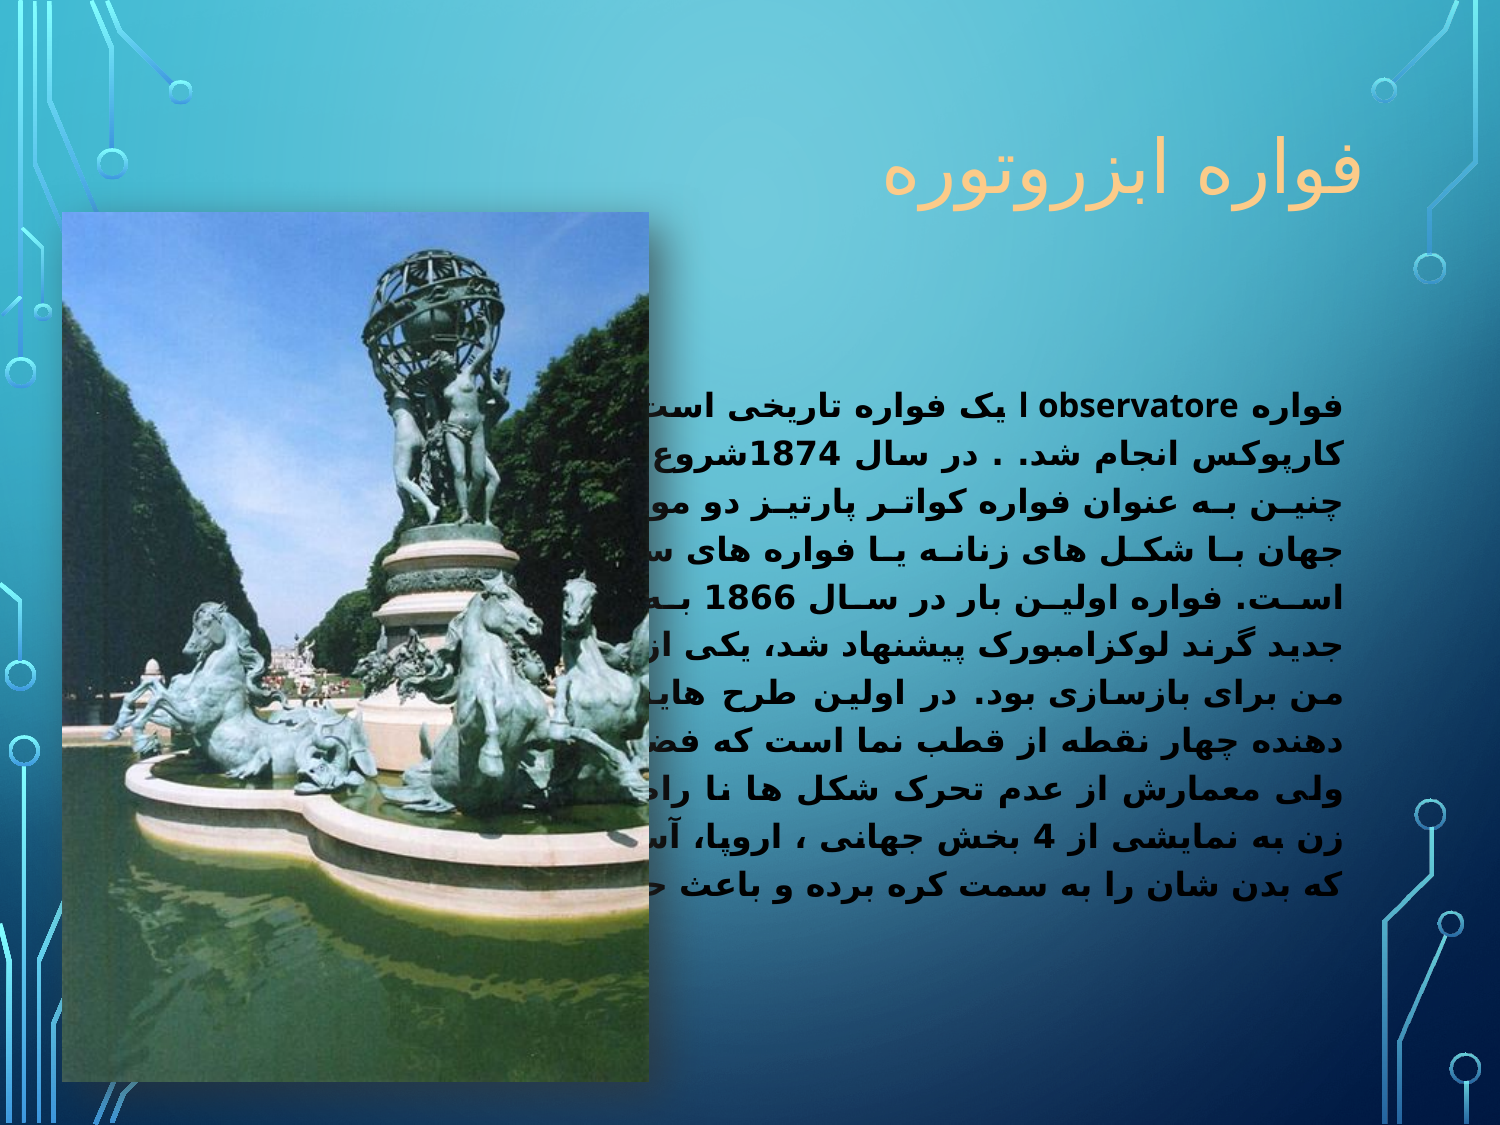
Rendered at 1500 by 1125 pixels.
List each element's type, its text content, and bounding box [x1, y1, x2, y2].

list فواره l observatore یک فواره تاریخی است و سنگ تراشه های آن توسط کارپوکس انجام شد. . در سال 1874شروع به ساخت این آبنما کردند. هم چنین به عنوان فواره کواتر پارتیز دو مونده معروف است که 4 بخش جهان با شکل های زنانه یا فواره های ساده کارپئوس شکل داده شده است. فواره اولین بار در سال 1866 به عنوان بخشی از ایجاد خیابان جدید گرند لوکزامبورک پیشنهاد شد، یکی از پروژه های اصلی بارون هاس من برای بازسازی بود. در اولین طرح هایش شکل 4 زن بوده که نشان دهنده چهار نقطه از قطب نما است که فضای کیهانی را در سرشان دارند ولی معمارش از عدم تحرک شکل ها نا راضی بود. در مدل های بعدی آن زن به نمایشی از 4 بخش جهانی ، اروپا، آسیا، آمریکا و آفریقا تبدیل شده که بدن شان را به سمت کره برده و باعث حرکت تندیس می شود. [698, 369, 1360, 950]
picture [62, 212, 649, 1082]
title فواره ابزروتوره [162, 48, 1382, 291]
